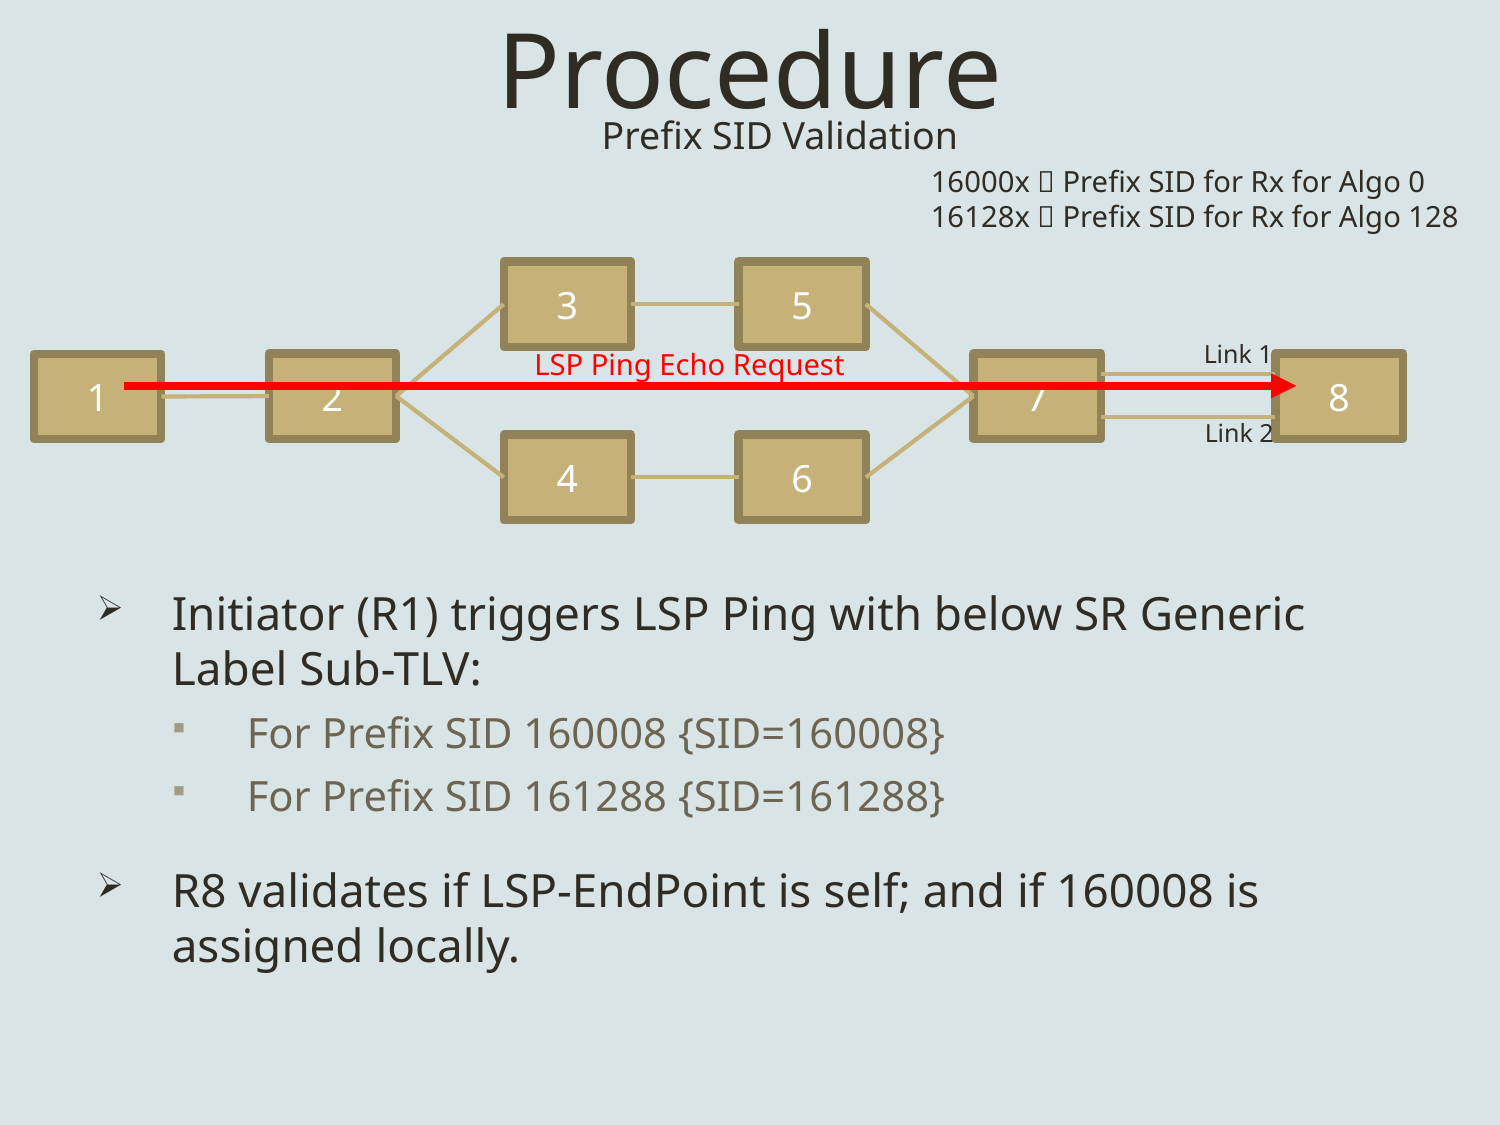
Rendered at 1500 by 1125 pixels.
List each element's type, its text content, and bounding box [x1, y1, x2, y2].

text_box 2 [265, 349, 388, 382]
text_box LSP Ping Echo Request [519, 338, 858, 382]
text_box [394, 302, 506, 382]
text_box Link 1 [1188, 330, 1295, 376]
text_box 2 [265, 397, 388, 443]
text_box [629, 475, 741, 479]
title Procedure [81, 15, 1419, 137]
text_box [394, 397, 506, 479]
text_box 7 [981, 349, 1105, 382]
list Initiator (R1) triggers LSP Ping with below SR Generic Label Sub-TLV: For Prefix SID 160008 {SID=160008} For Prefix SID 161288 {SID=161288} R8 validates if LSP-EndPoint is self; and if 160008 is assigned locally. [81, 577, 1419, 1005]
text_box 6 [734, 430, 870, 524]
text_box 7 [981, 397, 1105, 443]
text_box 5 [734, 257, 870, 338]
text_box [864, 397, 976, 479]
text_box 8 [1271, 349, 1407, 443]
text_box 16000x  Prefix SID for Rx for Algo 0 16128x  Prefix SID for Rx for Algo 128 [916, 156, 1474, 242]
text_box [1099, 372, 1277, 376]
text_box Link 2 [1190, 410, 1296, 456]
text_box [122, 384, 1298, 388]
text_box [864, 302, 976, 382]
text_box 1 [30, 350, 165, 443]
text_box 4 [500, 430, 635, 524]
text_box Prefix SID Validation [586, 104, 974, 165]
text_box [629, 302, 741, 306]
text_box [1099, 415, 1277, 419]
text_box 3 [500, 257, 635, 351]
